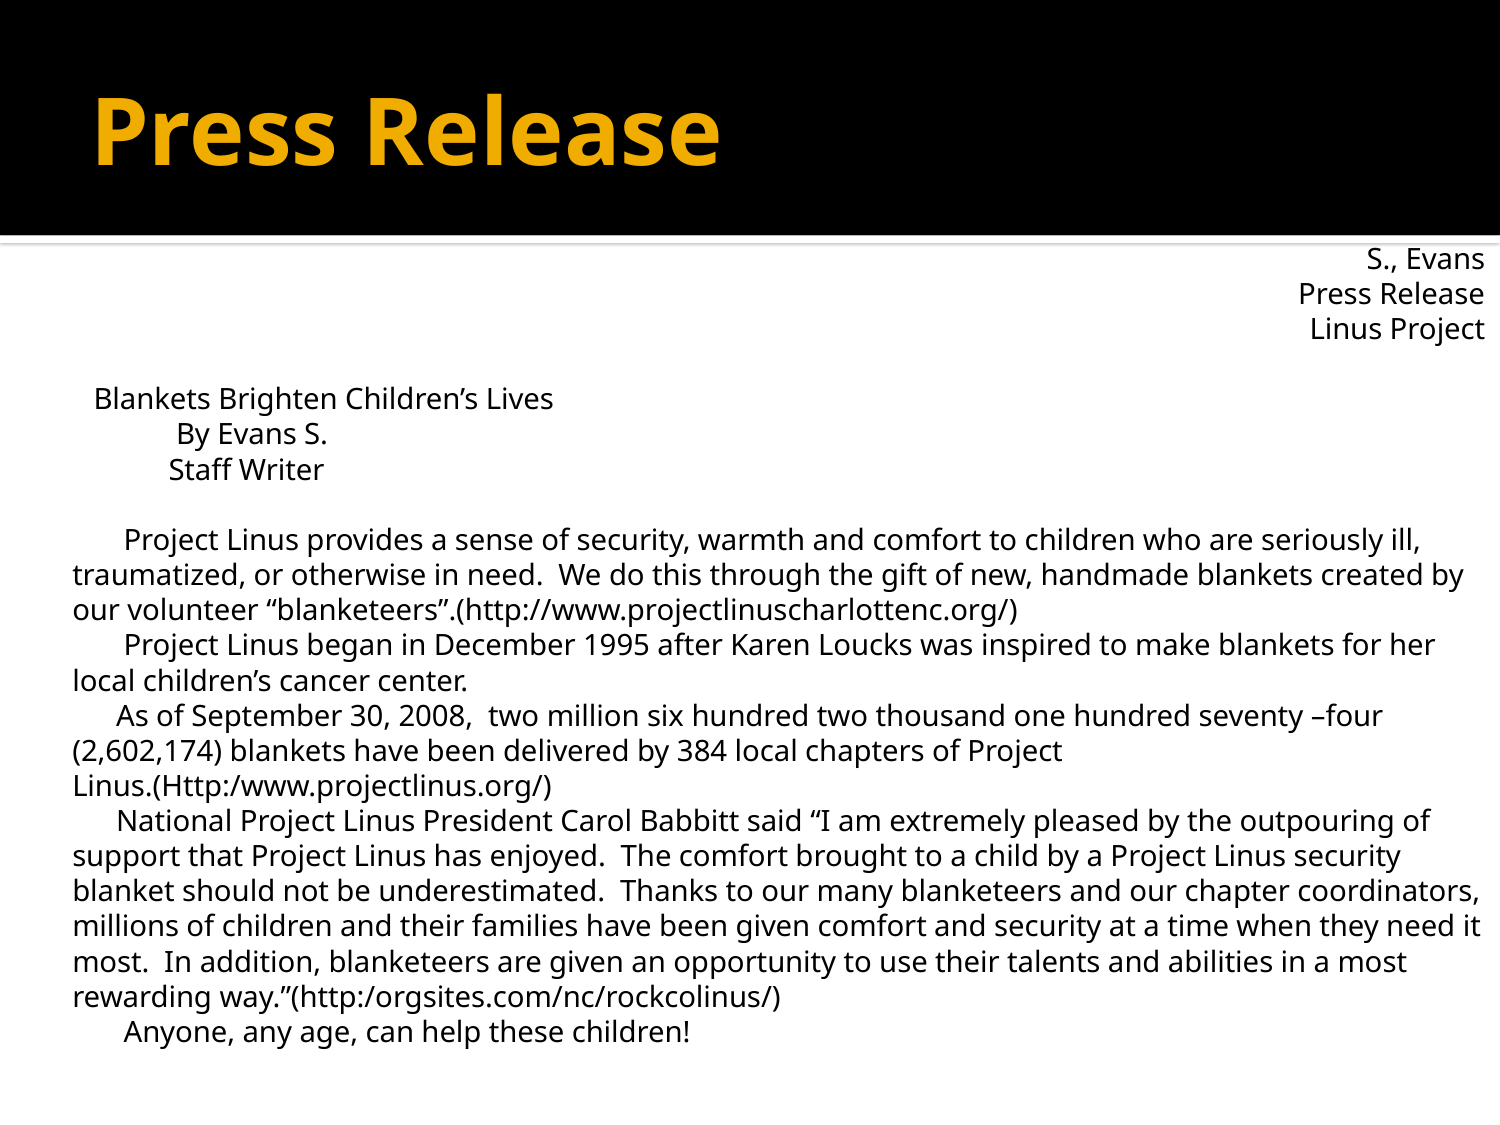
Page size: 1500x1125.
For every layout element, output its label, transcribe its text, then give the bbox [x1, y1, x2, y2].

title Press Release [75, 25, 1425, 224]
list S., Evans Press Release Linus Project Blankets Brighten Children’s Lives By Evans S. Staff Writer Project Linus provides a sense of security, warmth and comfort to children who are seriously ill, traumatized, or otherwise in need. We do this through the gift of new, handmade blankets created by our volunteer “blanketeers”.(http://www.projectlinuscharlottenc.org/) Project Linus began in December 1995 after Karen Loucks was inspired to make blankets for her local children’s cancer center. As of September 30, 2008, two million six hundred two thousand one hundred seventy –four (2,602,174) blankets have been delivered by 384 local chapters of Project Linus.(Http:/www.projectlinus.org/) National Project Linus President Carol Babbitt said “I am extremely pleased by the outpouring of support that Project Linus has enjoyed. The comfort brought to a child by a Project Linus security blanket should not be underestimated. Thanks to our many blanketeers and our chapter coordinators, millions of children and their families have been given comfort and security at a time when they need it most. In addition, blanketeers are given an opportunity to use their talents and abilities in a most rewarding way.”(http:/orgsites.com/nc/rockcolinus/) Anyone, any age, can help these children! [0, 224, 1500, 1125]
